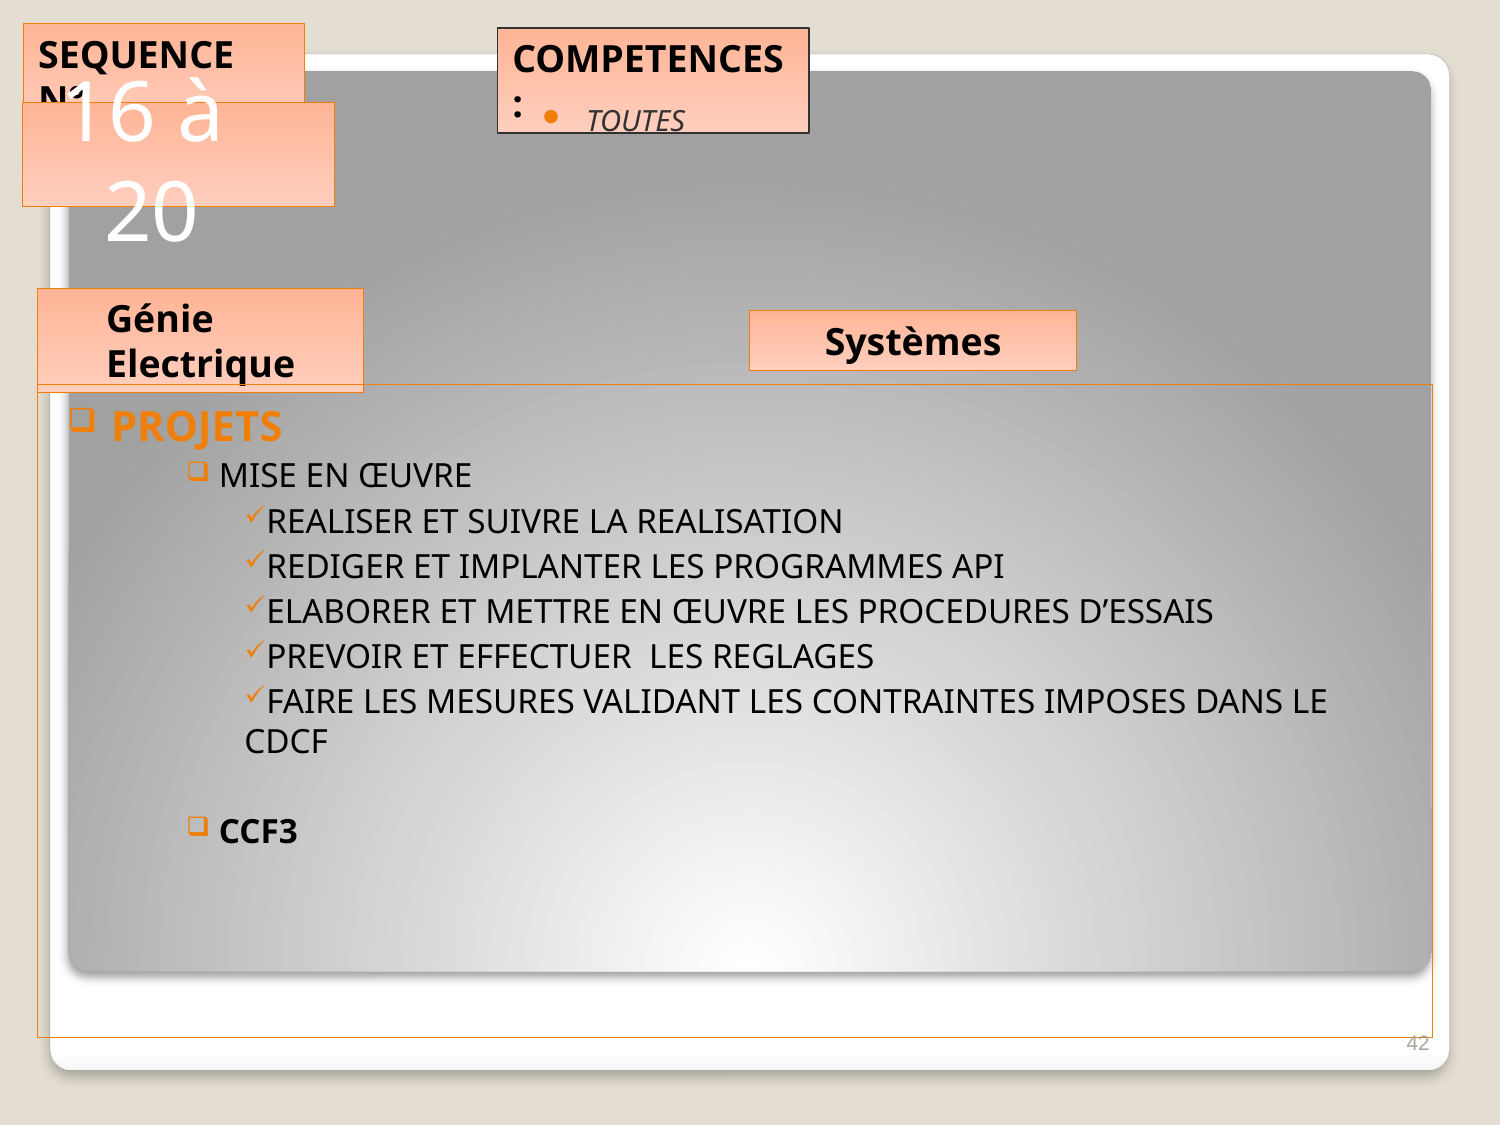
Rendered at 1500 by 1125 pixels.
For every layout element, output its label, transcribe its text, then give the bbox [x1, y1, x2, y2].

list 16 à 20 [22, 102, 335, 207]
list PROJETS MISE EN ŒUVRE REALISER ET SUIVRE LA REALISATION REDIGER ET IMPLANTER LES PROGRAMMES API ELABORER ET METTRE EN ŒUVRE LES PROCEDURES D’ESSAIS PREVOIR ET EFFECTUER LES REGLAGES FAIRE LES MESURES VALIDANT LES CONTRAINTES IMPOSES DANS LE CDCF CCF3 [37, 384, 1433, 1038]
slide_number 42 [1369, 1002, 1445, 1063]
list TOUTES [512, 87, 1448, 296]
